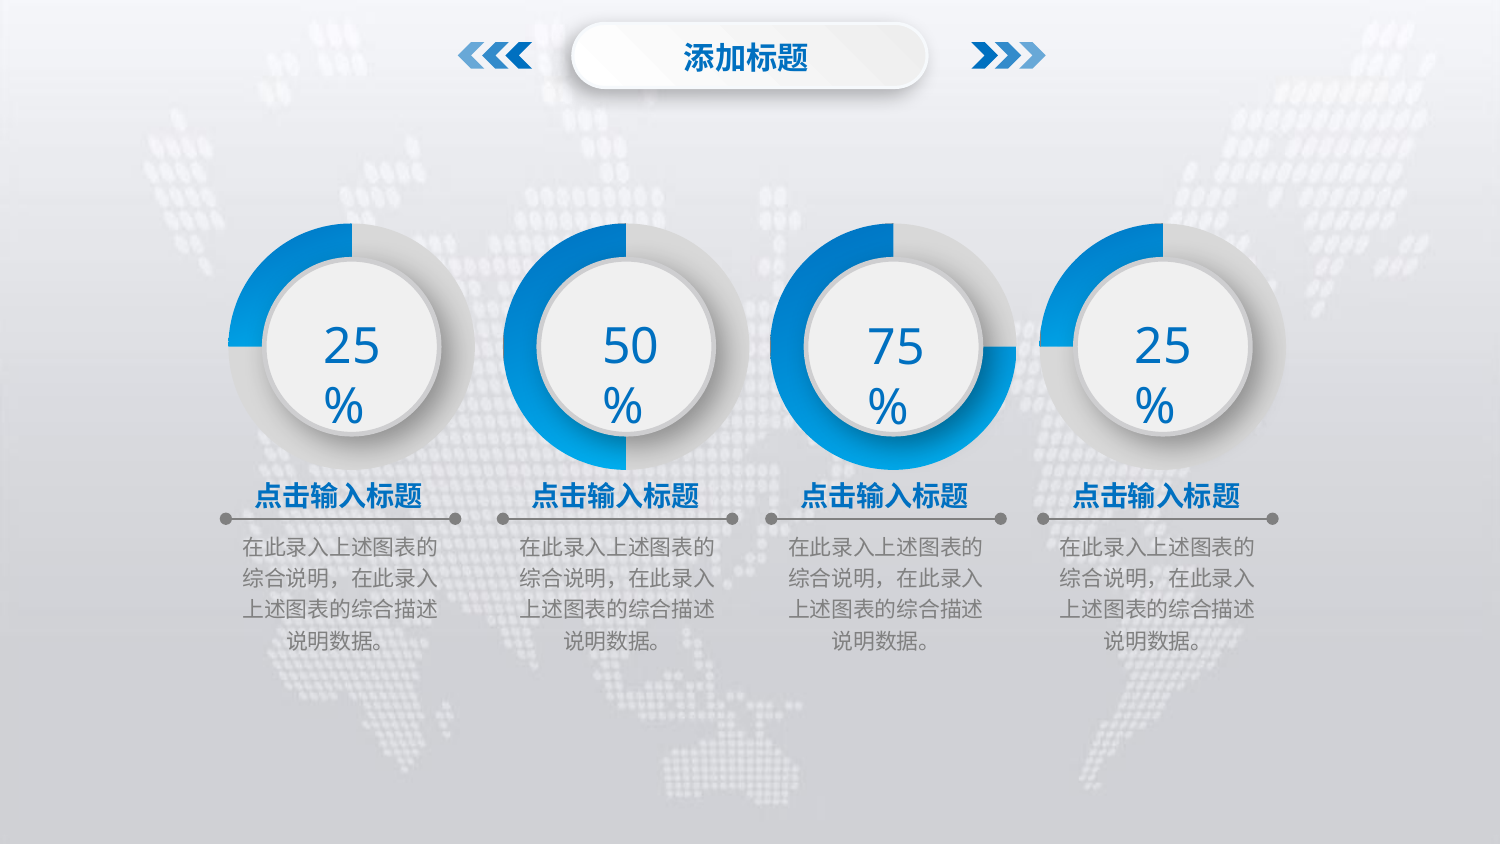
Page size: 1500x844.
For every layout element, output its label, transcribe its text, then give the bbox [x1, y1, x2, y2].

picture [0, 0, 1500, 844]
text_box [570, 21, 930, 90]
text_box 点击输入标题 [1060, 484, 1265, 518]
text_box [999, 218, 1326, 476]
text_box 点击输入标题 [789, 484, 993, 518]
text_box 在此录入上述图表的综合说明，在此录入上述图表的综合描述说明数据。 [502, 525, 733, 660]
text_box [188, 218, 461, 476]
text_box 点击输入标题 [243, 484, 448, 518]
text_box 在此录入上述图表的综合说明，在此录入上述图表的综合描述说明数据。 [771, 526, 1001, 660]
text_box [971, 41, 1046, 69]
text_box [463, 218, 728, 476]
text_box 在此录入上述图表的综合说明，在此录入上述图表的综合描述说明数据。 [1043, 525, 1273, 660]
text_box 点击输入标题 [520, 484, 725, 518]
text_box 添加标题 [617, 34, 876, 81]
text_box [457, 41, 533, 69]
text_box 在此录入上述图表的综合说明，在此录入上述图表的综合描述说明数据。 [225, 525, 456, 660]
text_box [730, 218, 997, 476]
